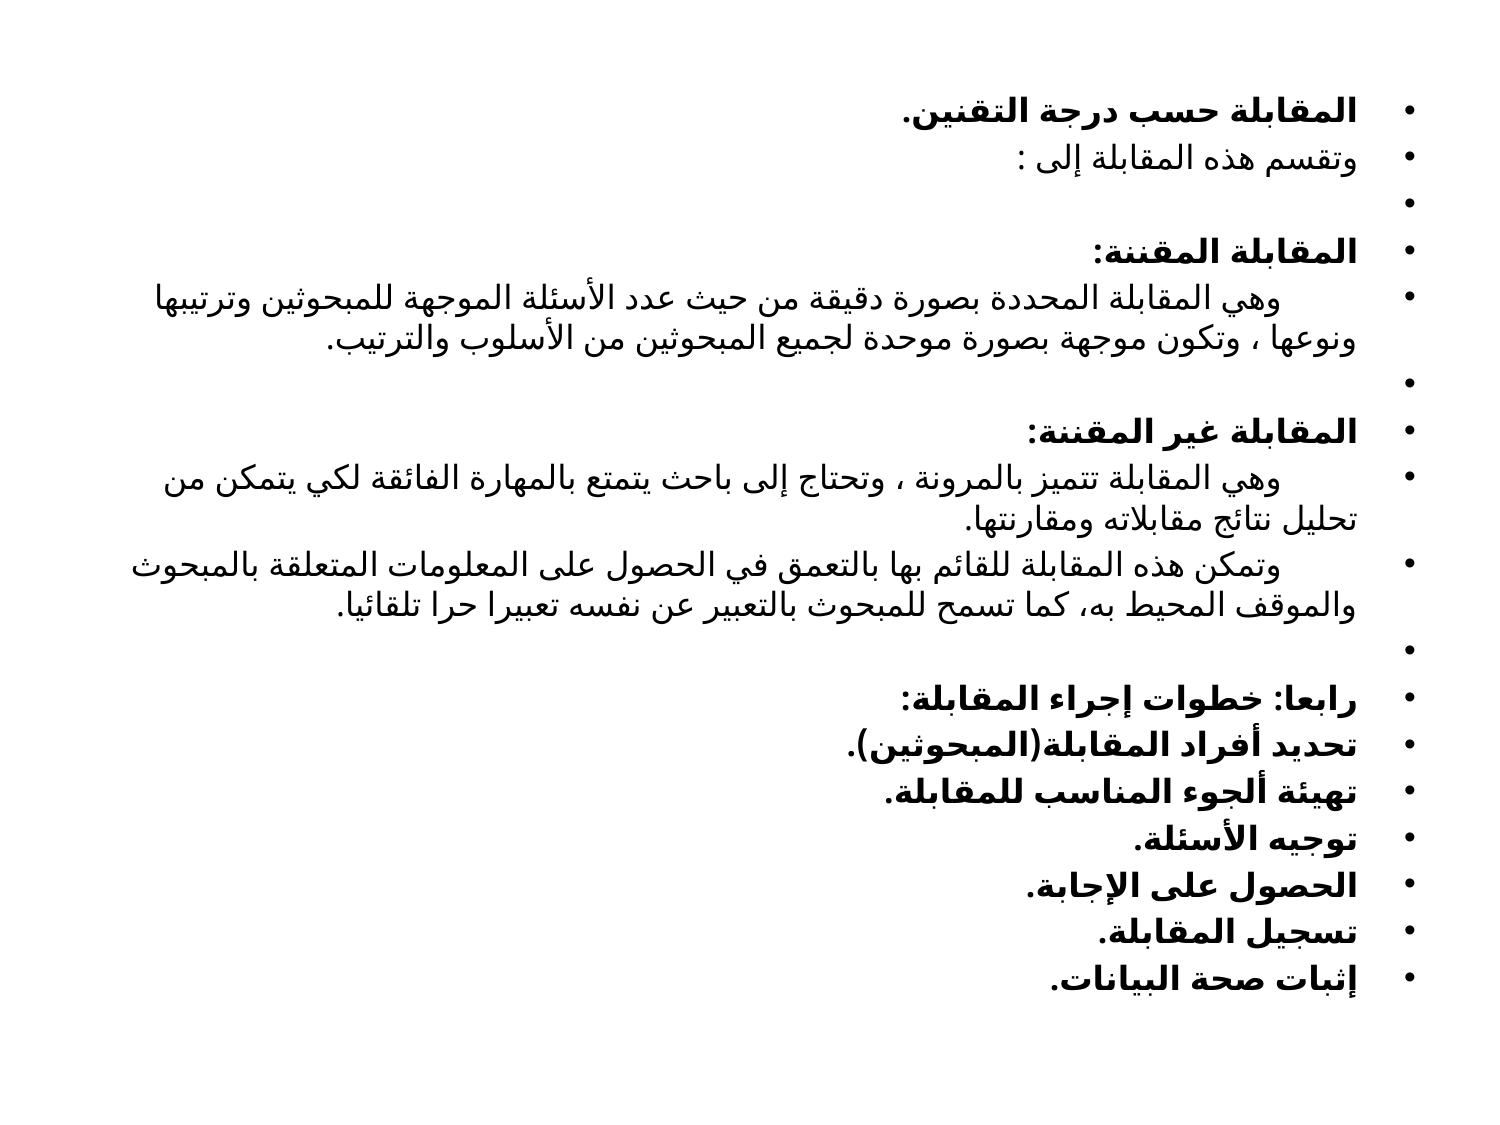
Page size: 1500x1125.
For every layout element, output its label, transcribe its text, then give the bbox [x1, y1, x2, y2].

list المقابلة حسب درجة التقنين. وتقسم هذه المقابلة إلى : المقابلة المقننة: وهي المقابلة المحددة بصورة دقيقة من حيث عدد الأسئلة الموجهة للمبحوثين وترتيبها ونوعها ، وتكون موجهة بصورة موحدة لجميع المبحوثين من الأسلوب والترتيب. المقابلة غير المقننة: وهي المقابلة تتميز بالمرونة ، وتحتاج إلى باحث يتمتع بالمهارة الفائقة لكي يتمكن من تحليل نتائج مقابلاته ومقارنتها. وتمكن هذه المقابلة للقائم بها بالتعمق في الحصول على المعلومات المتعلقة بالمبحوث والموقف المحيط به، كما تسمح للمبحوث بالتعبير عن نفسه تعبيرا حرا تلقائيا. رابعا: خطوات إجراء المقابلة: تحديد أفراد المقابلة(المبحوثين). تهيئة ألجوء المناسب للمقابلة. توجيه الأسئلة. الحصول على الإجابة. تسجيل المقابلة. إثبات صحة البيانات. [75, 82, 1425, 1005]
